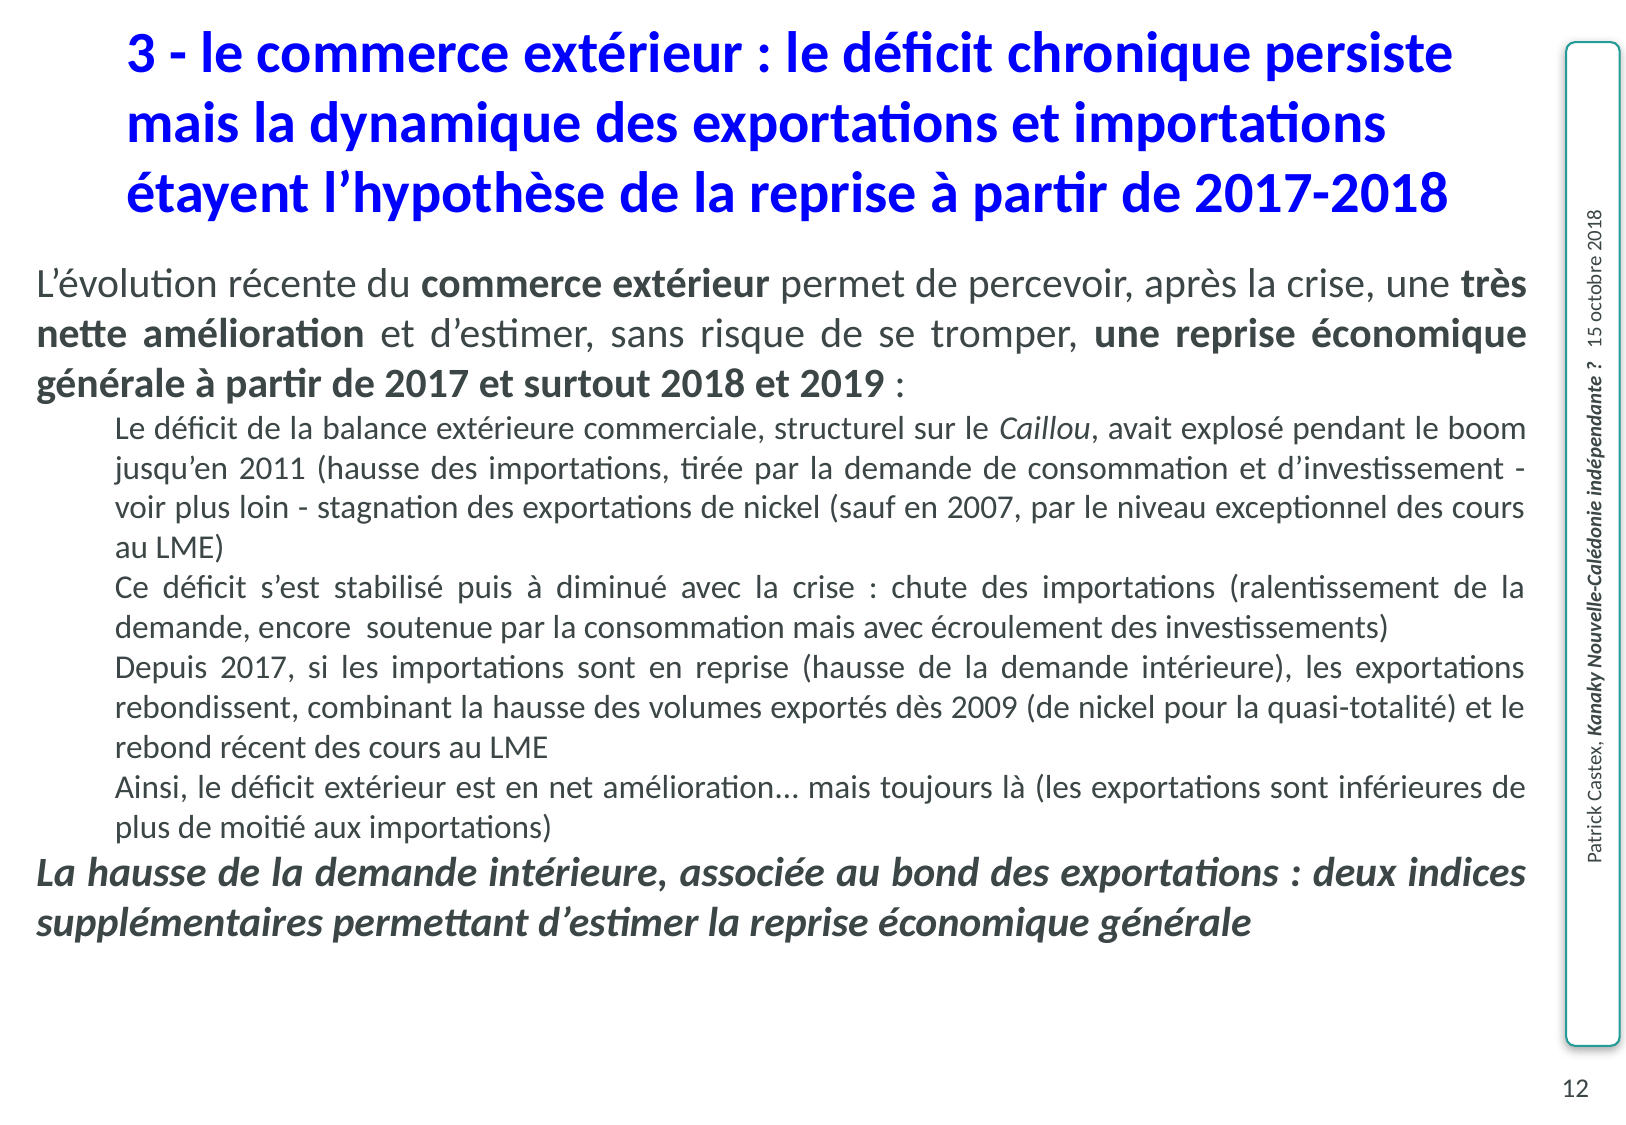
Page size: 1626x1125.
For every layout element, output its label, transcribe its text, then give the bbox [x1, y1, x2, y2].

list L’évolution récente du commerce extérieur permet de percevoir, après la crise, une très nette amélioration et d’estimer, sans risque de se tromper, une reprise économique générale à partir de 2017 et surtout 2018 et 2019 : Le déficit de la balance extérieure commerciale, structurel sur le Caillou, avait explosé pendant le boom jusqu’en 2011 (hausse des importations, tirée par la demande de consommation et d’investissement -voir plus loin - stagnation des exportations de nickel (sauf en 2007, par le niveau exceptionnel des cours au LME) Ce déficit s’est stabilisé puis à diminué avec la crise : chute des importations (ralentissement de la demande, encore soutenue par la consommation mais avec écroulement des investissements) Depuis 2017, si les importations sont en reprise (hausse de la demande intérieure), les exportations rebondissent, combinant la hausse des volumes exportés dès 2009 (de nickel pour la quasi-totalité) et le rebond récent des cours au LME Ainsi, le déficit extérieur est en net amélioration… mais toujours là (les exportations sont inférieures de plus de moitié aux importations) La hausse de la demande intérieure, associée au bond des exportations : deux indices supplémentaires permettant d’estimer la reprise économique générale [21, 248, 1542, 1109]
title 3 - le commerce extérieur : le déficit chronique persiste mais la dynamique des exportations et importations étayent l’hypothèse de la reprise à partir de 2017-2018 [111, 6, 1522, 214]
